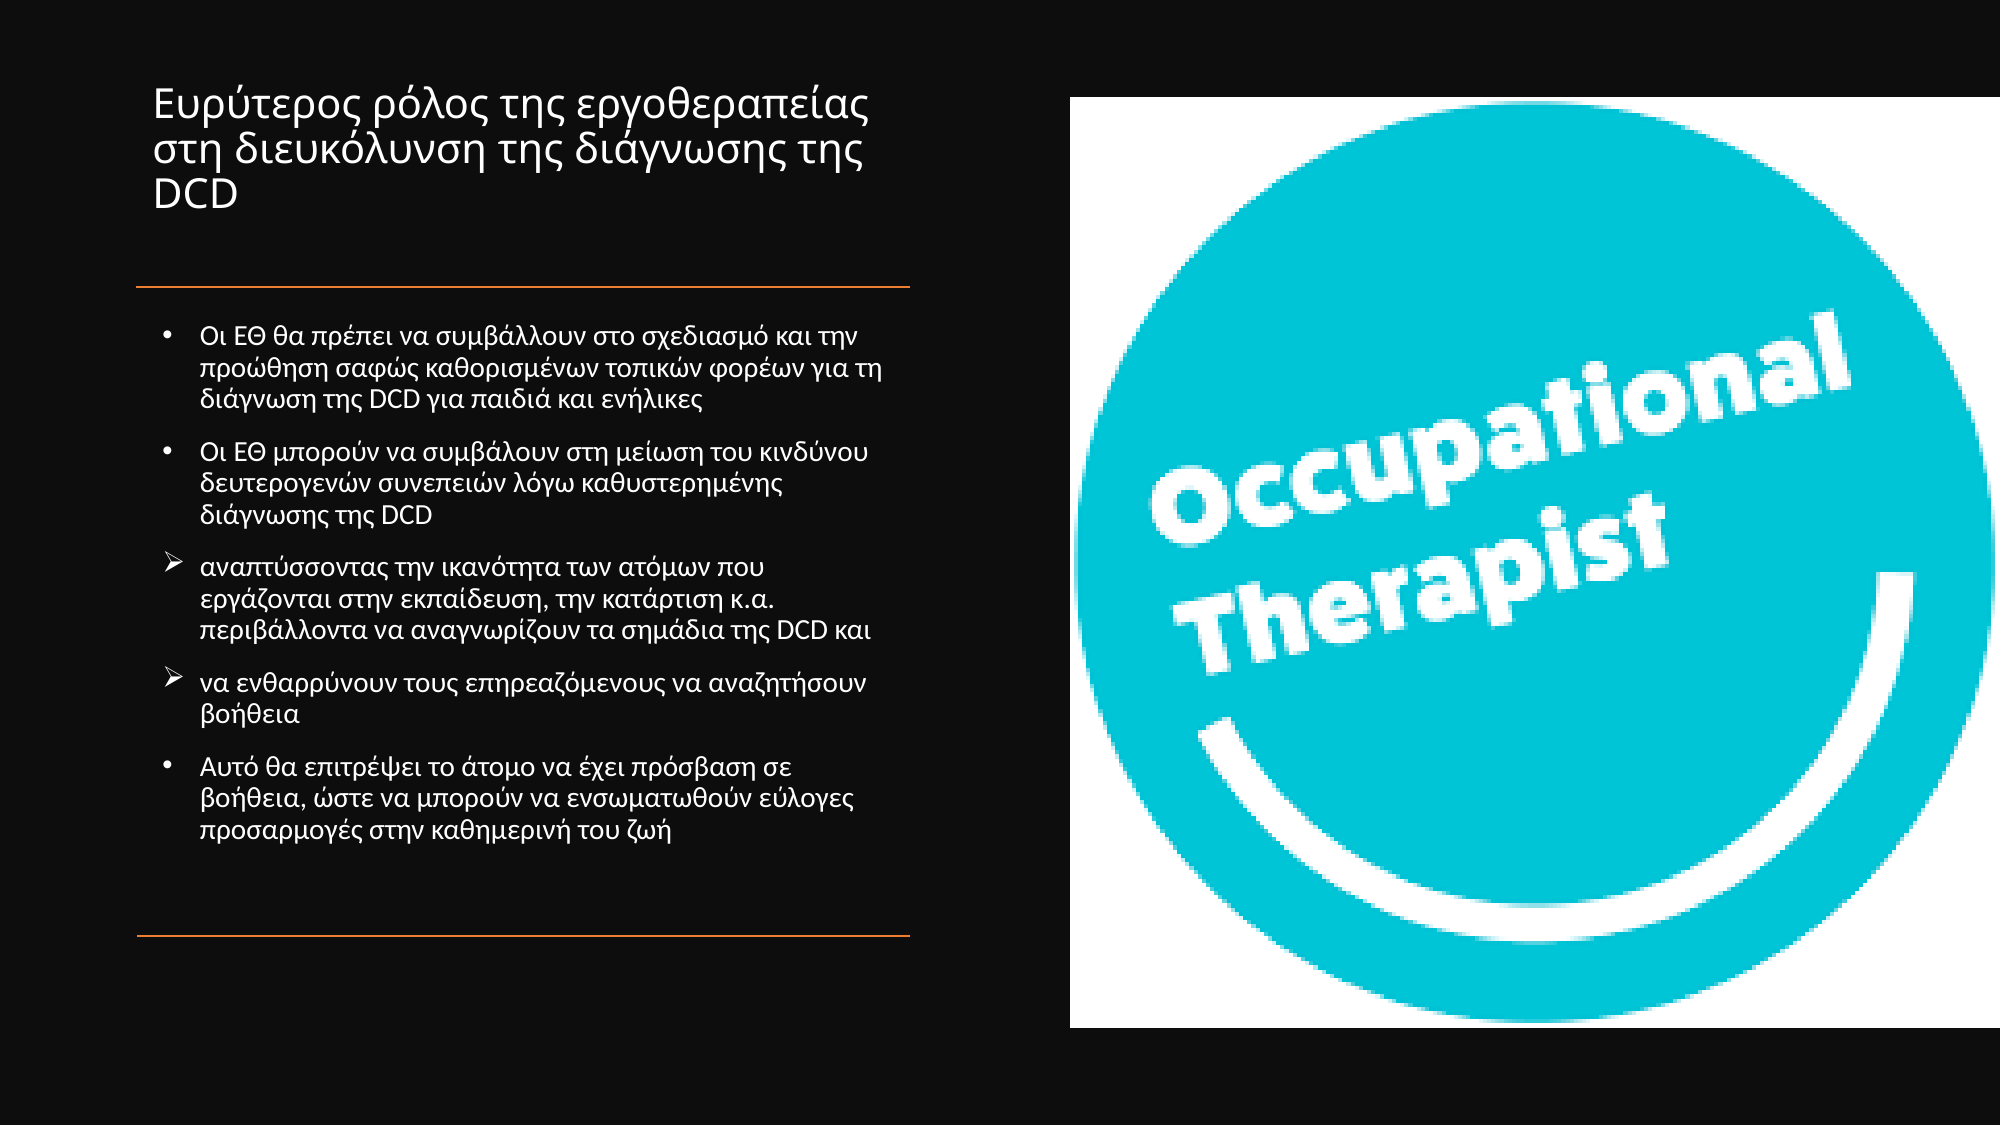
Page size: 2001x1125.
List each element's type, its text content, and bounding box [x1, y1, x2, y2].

title Ευρύτερος ρόλος της εργοθεραπείας στη διευκόλυνση της διάγνωσης της DCD [137, 73, 910, 275]
text_box [0, 0, 2000, 1125]
list Οι ΕΘ θα πρέπει να συμβάλλουν στο σχεδιασμό και την προώθηση σαφώς καθορισμένων τοπικών φορέων για τη διάγνωση της DCD για παιδιά και ενήλικες Οι ΕΘ μπορούν να συμβάλουν στη μείωση του κινδύνου δευτερογενών συνεπειών λόγω καθυστερημένης διάγνωσης της DCD αναπτύσσοντας την ικανότητα των ατόμων που εργάζονται στην εκπαίδευση, την κατάρτιση κ.α. περιβάλλοντα να αναγνωρίζουν τα σημάδια της DCD και να ενθαρρύνουν τους επηρεαζόμενους να αναζητήσουν βοήθεια Αυτό θα επιτρέψει το άτομο να έχει πρόσβαση σε βοήθεια, ώστε να μπορούν να ενσωματωθούν εύλογες προσαρμογές στην καθημερινή του ζωή [147, 313, 900, 912]
picture [1070, 97, 2000, 1028]
